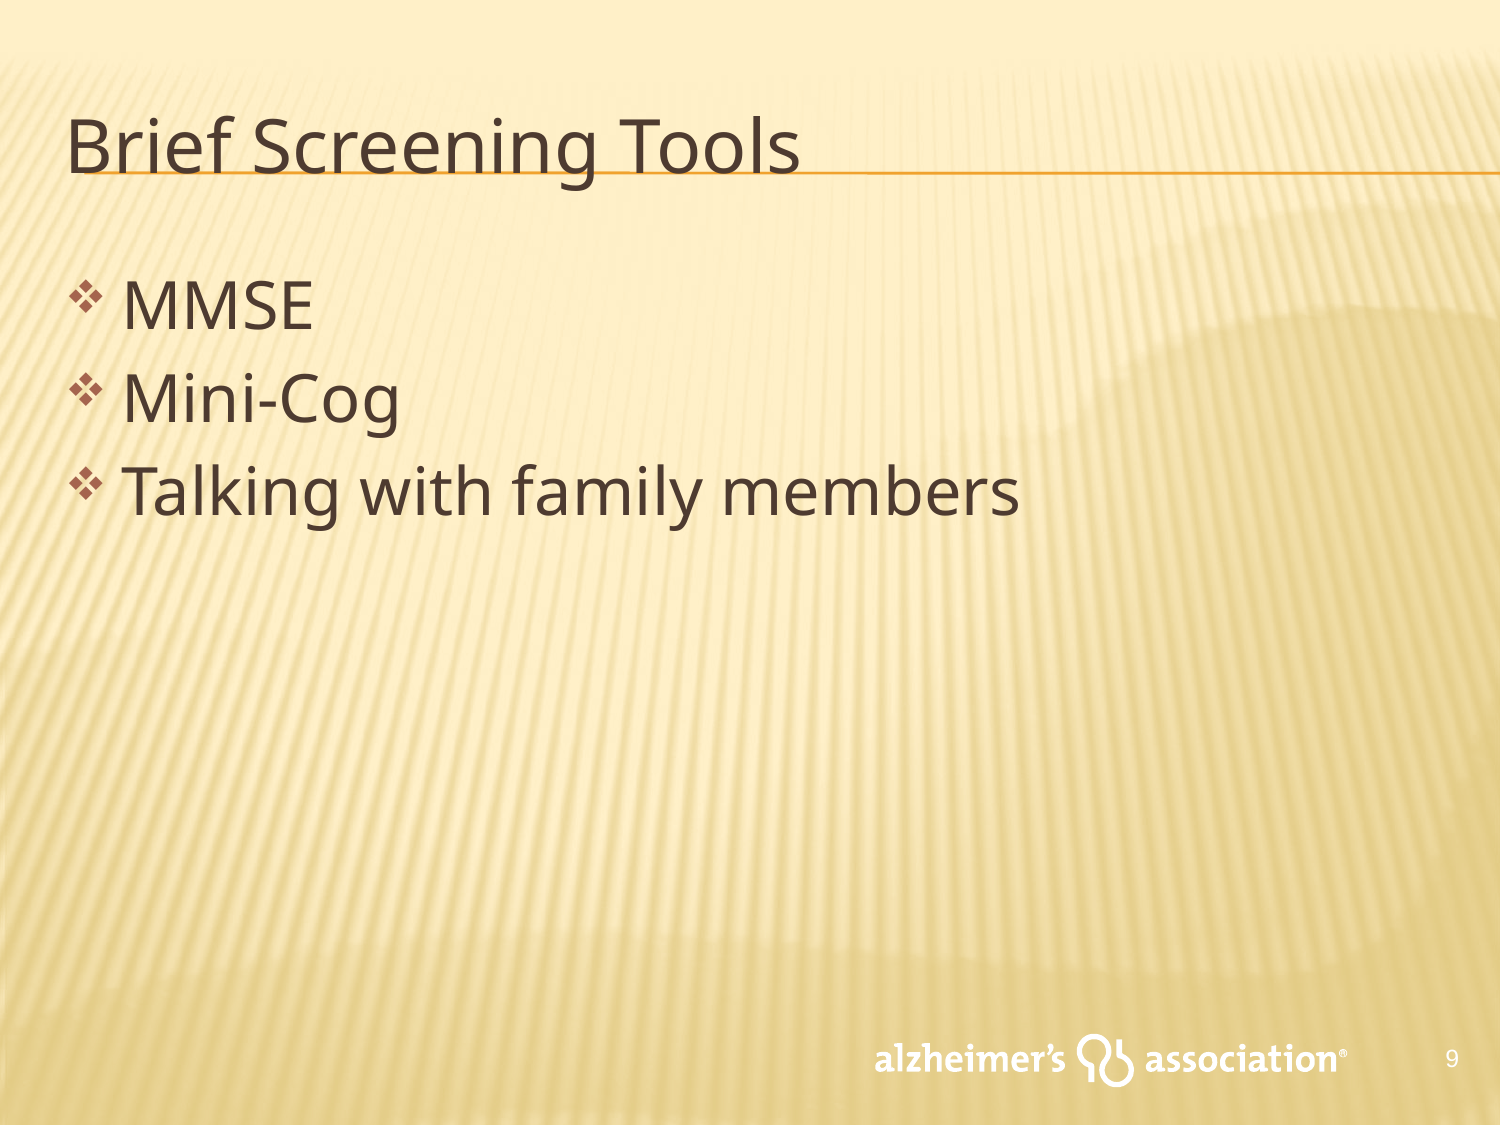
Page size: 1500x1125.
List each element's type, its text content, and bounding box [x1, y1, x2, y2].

list MMSE Mini-Cog Talking with family members [49, 254, 1476, 998]
title Brief Screening Tools [50, 75, 1475, 213]
slide_number 9 [1350, 1034, 1475, 1084]
